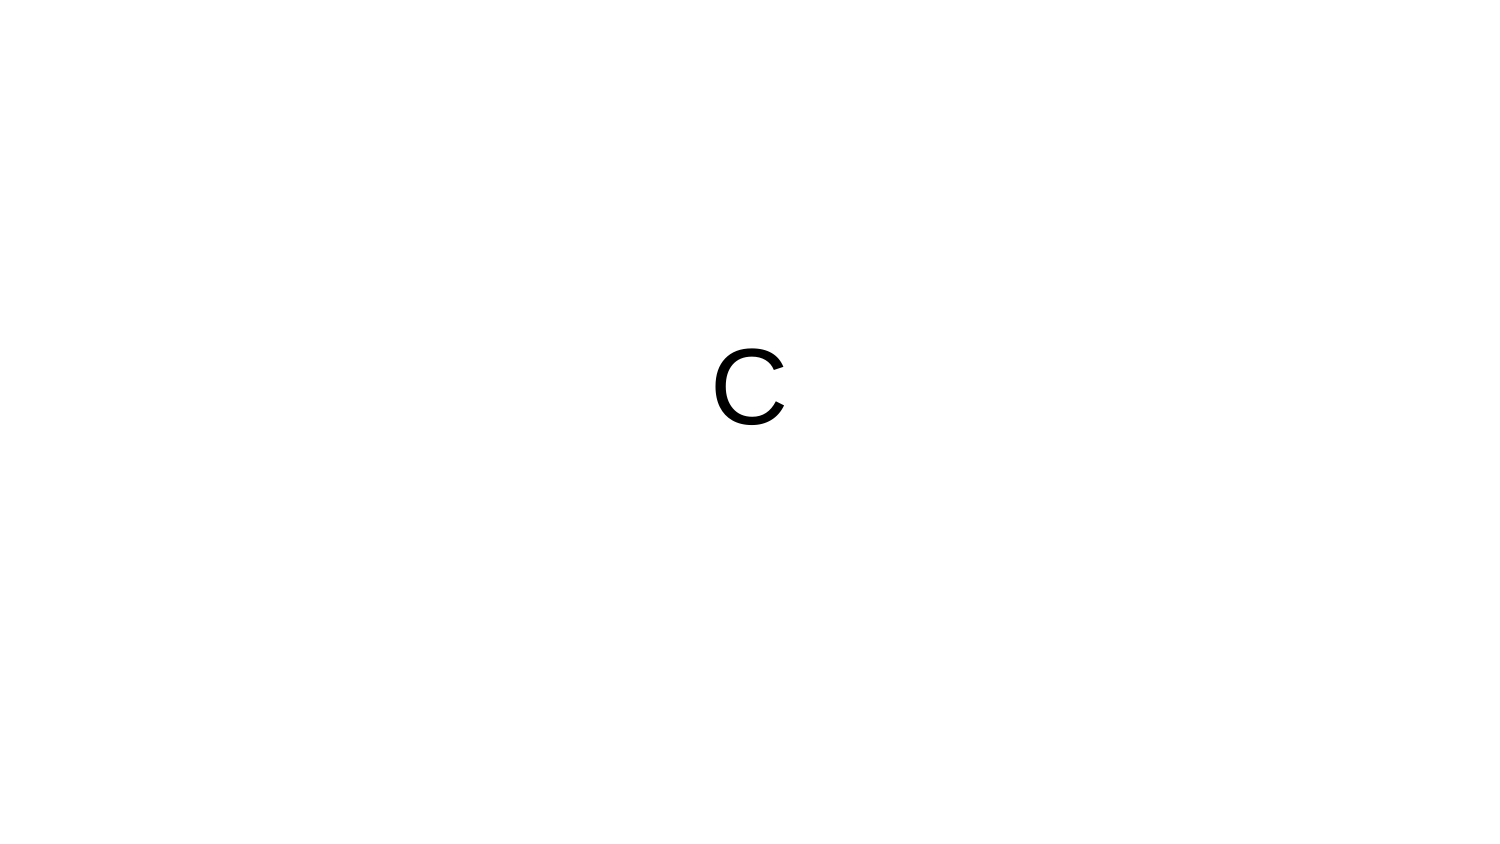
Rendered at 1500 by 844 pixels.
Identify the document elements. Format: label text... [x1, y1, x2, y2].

title C [51, 126, 1449, 463]
